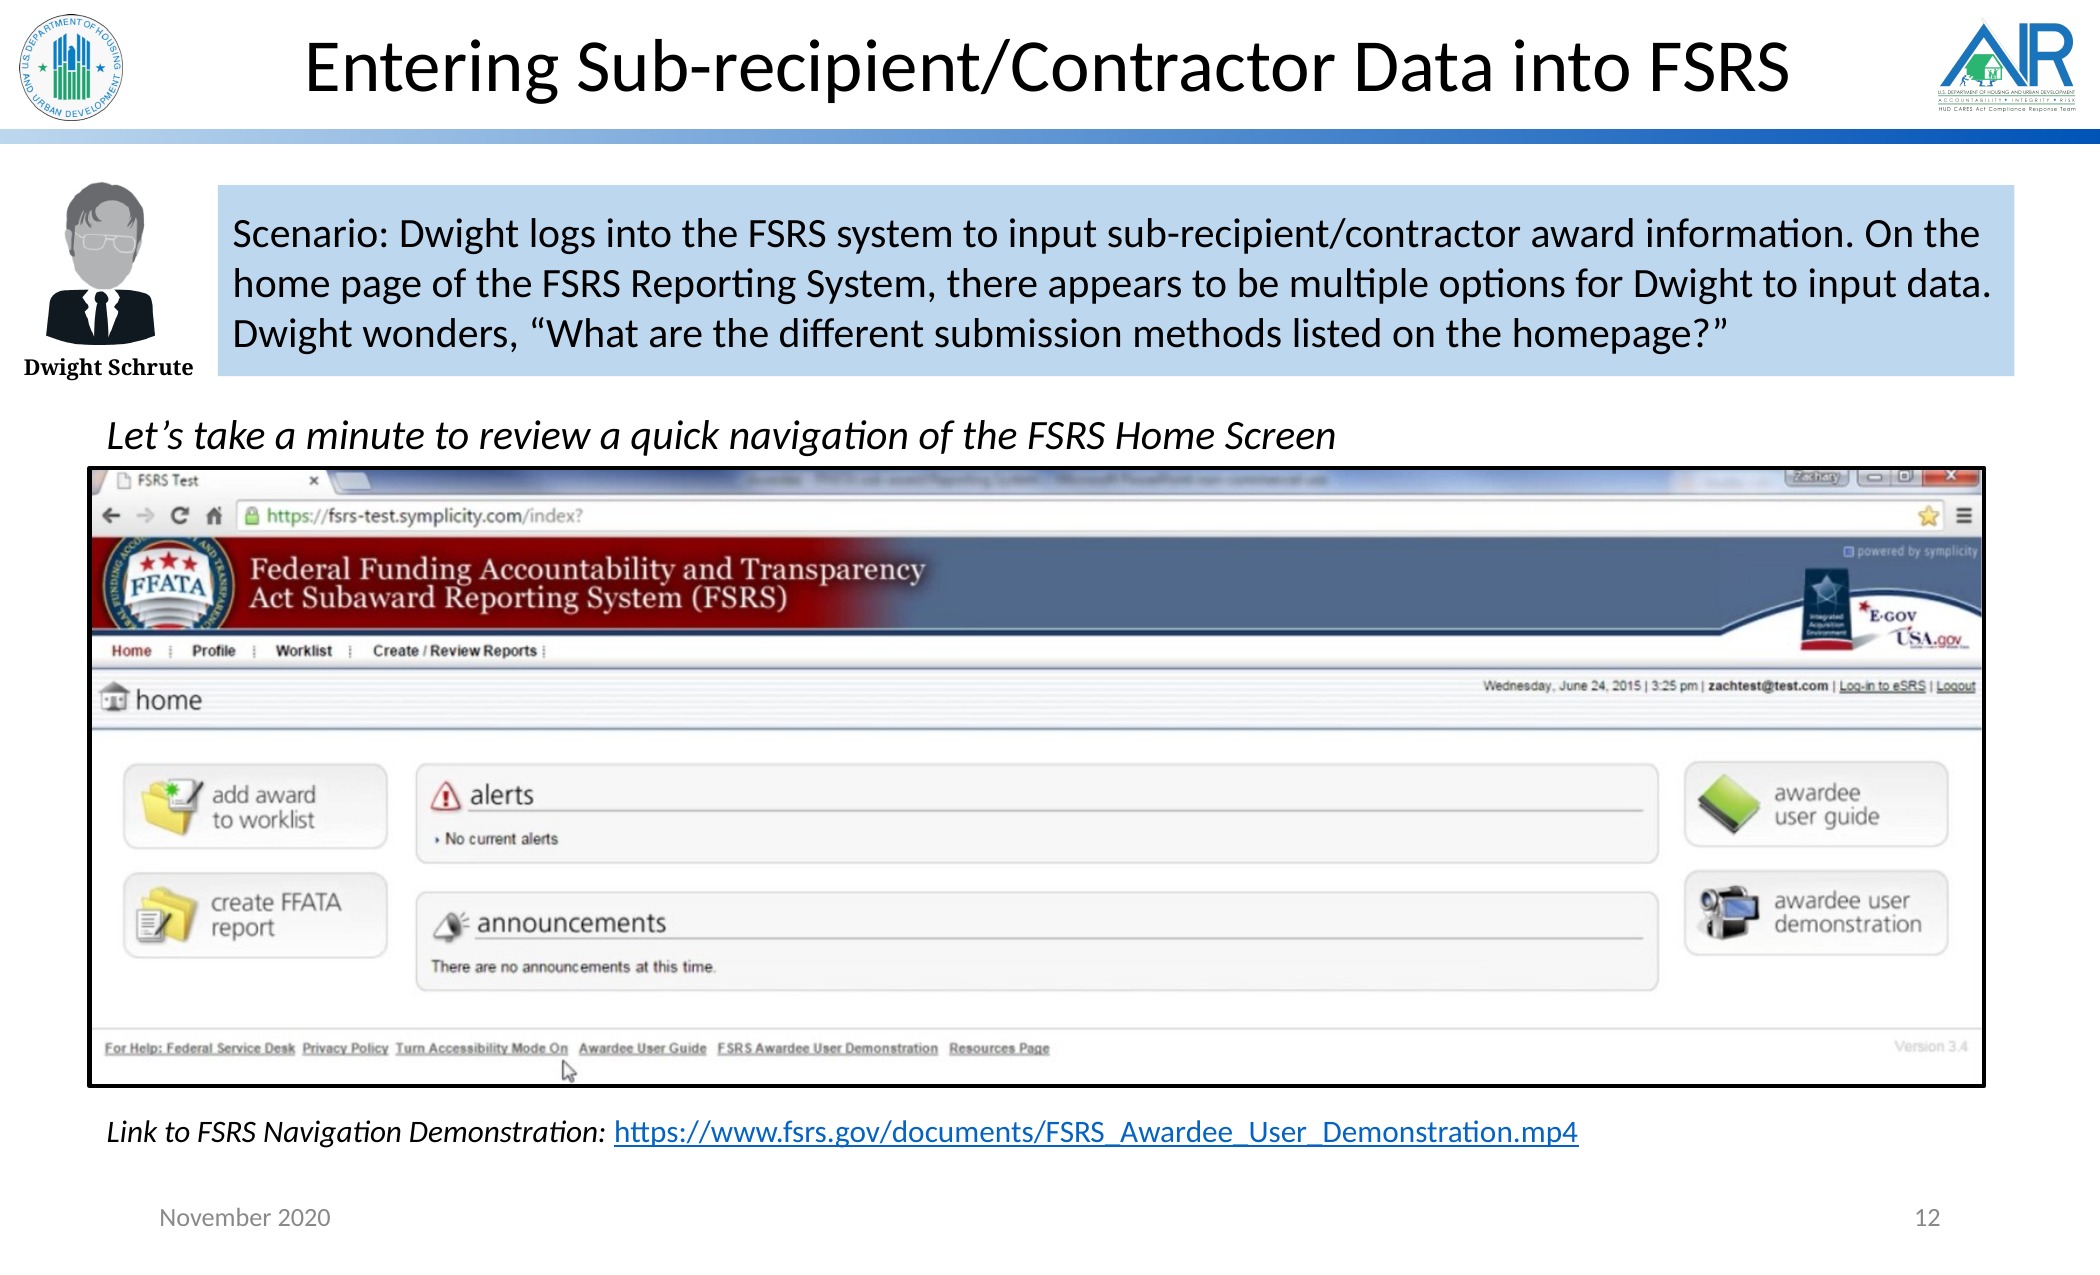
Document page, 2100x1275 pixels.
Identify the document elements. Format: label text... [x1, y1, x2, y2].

slide_number 12 [1483, 1194, 1956, 1250]
text_box Scenario: Dwight logs into the FSRS system to input sub-recipient/contractor award information. On the home page of the FSRS Reporting System, there appears to be multiple options for Dwight to input data. Dwight wonders, “What are the different submission methods listed on the homepage?” [217, 185, 2015, 377]
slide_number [144, 1181, 617, 1250]
picture [30, 138, 177, 345]
picture [19, 14, 123, 121]
text_box Let’s take a minute to review a quick navigation of the FSRS Home Screen [91, 400, 1982, 465]
title Entering Sub-recipient/Contractor Data into FSRS [256, 23, 1840, 111]
text_box Link to FSRS Navigation Demonstration: https://www.fsrs.gov/documents/FSRS_Awardee_User_Demonstration.mp4 [91, 1104, 1995, 1194]
text_box Dwight Schrute [0, 346, 222, 388]
picture [91, 470, 1982, 1084]
picture [1930, 18, 2085, 115]
